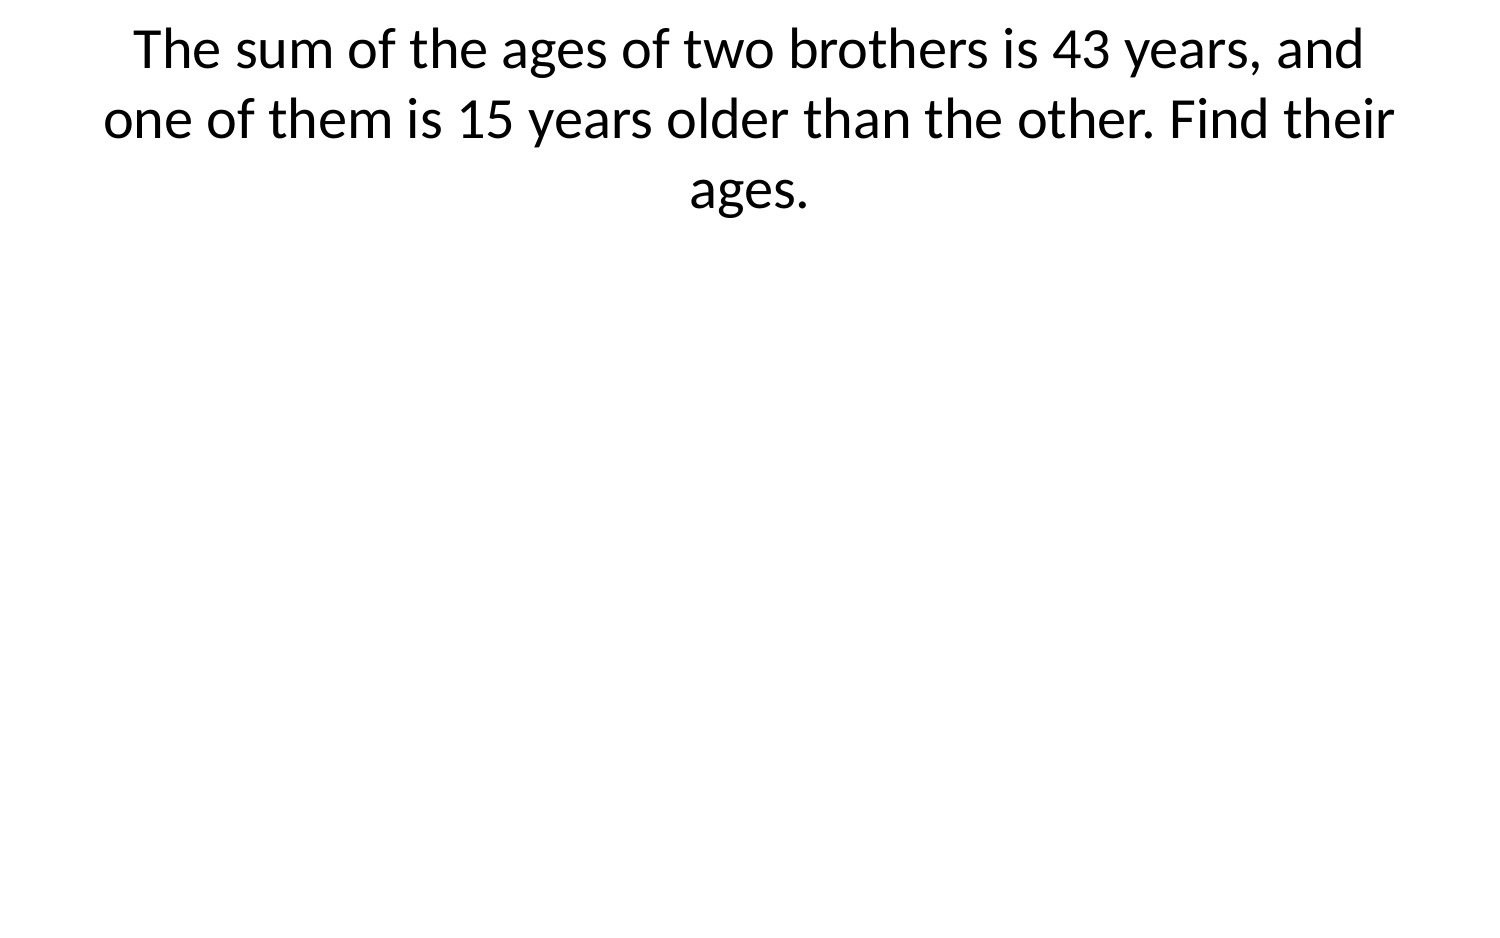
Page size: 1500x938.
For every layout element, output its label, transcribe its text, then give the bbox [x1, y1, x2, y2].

title The sum of the ages of two brothers is 43 years, and one of them is 15 years older than the other. Find their ages. [75, 37, 1425, 194]
